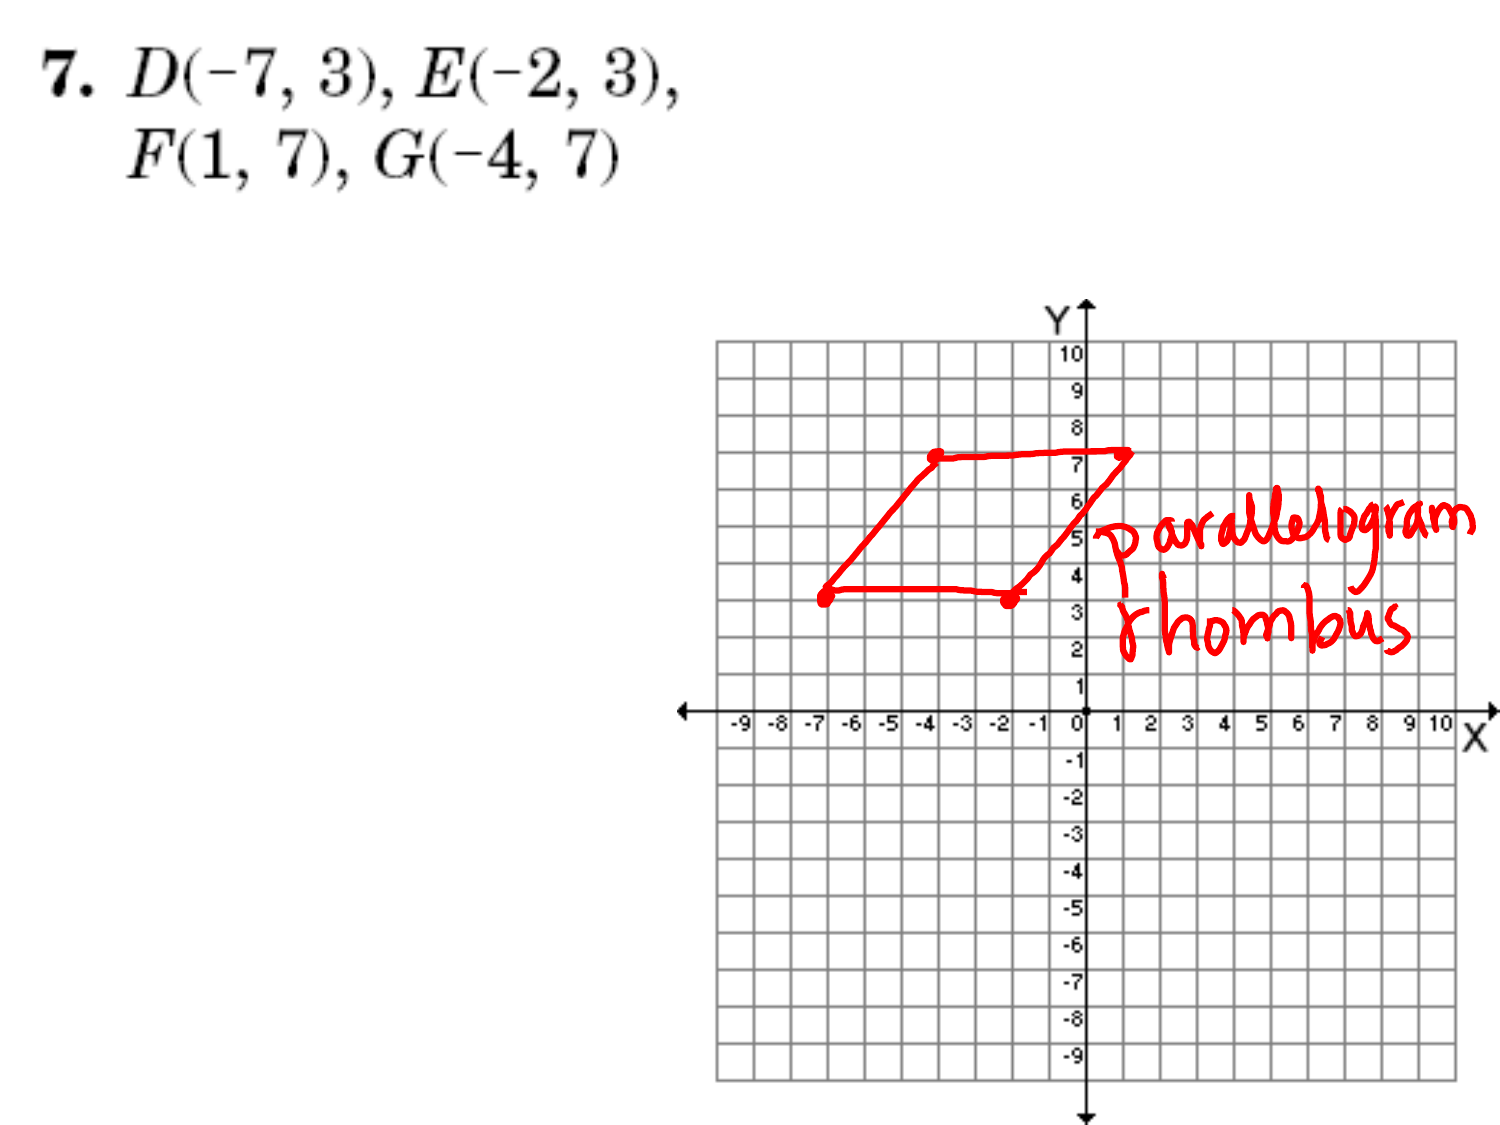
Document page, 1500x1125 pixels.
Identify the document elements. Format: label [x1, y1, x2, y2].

picture [0, 0, 721, 241]
picture [677, 299, 1500, 1125]
